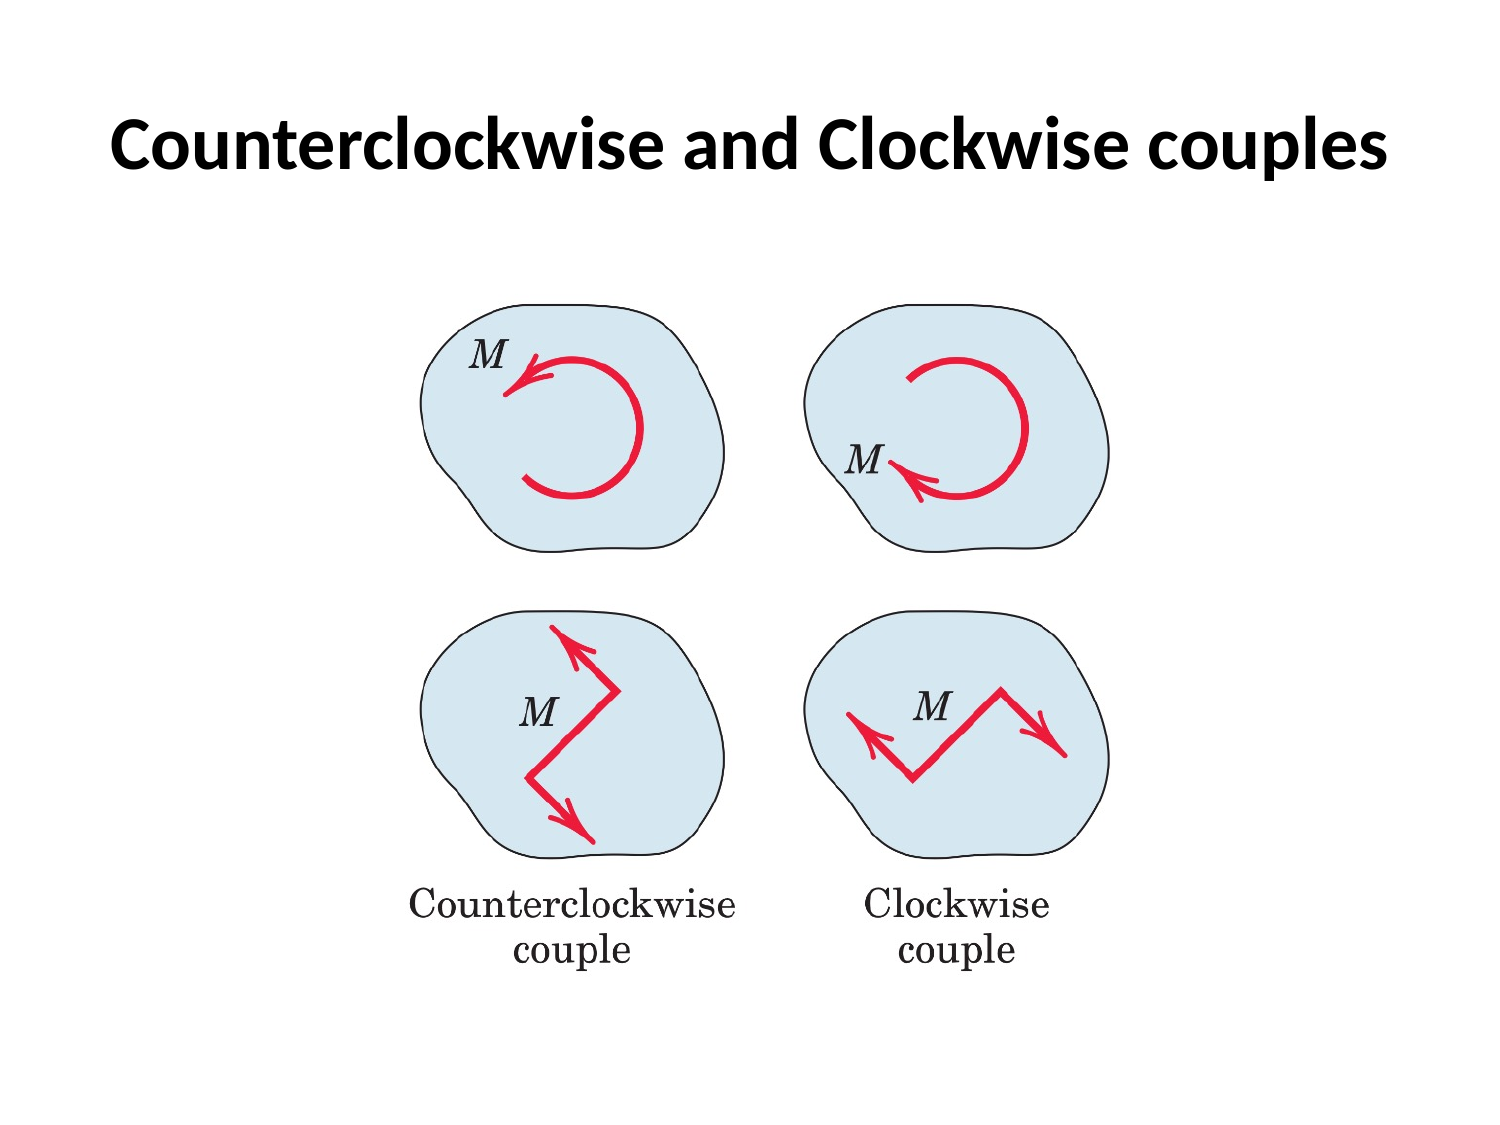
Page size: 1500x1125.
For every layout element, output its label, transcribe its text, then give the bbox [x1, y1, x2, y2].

title Counterclockwise and Clockwise couples [75, 45, 1425, 233]
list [74, 262, 1426, 1006]
